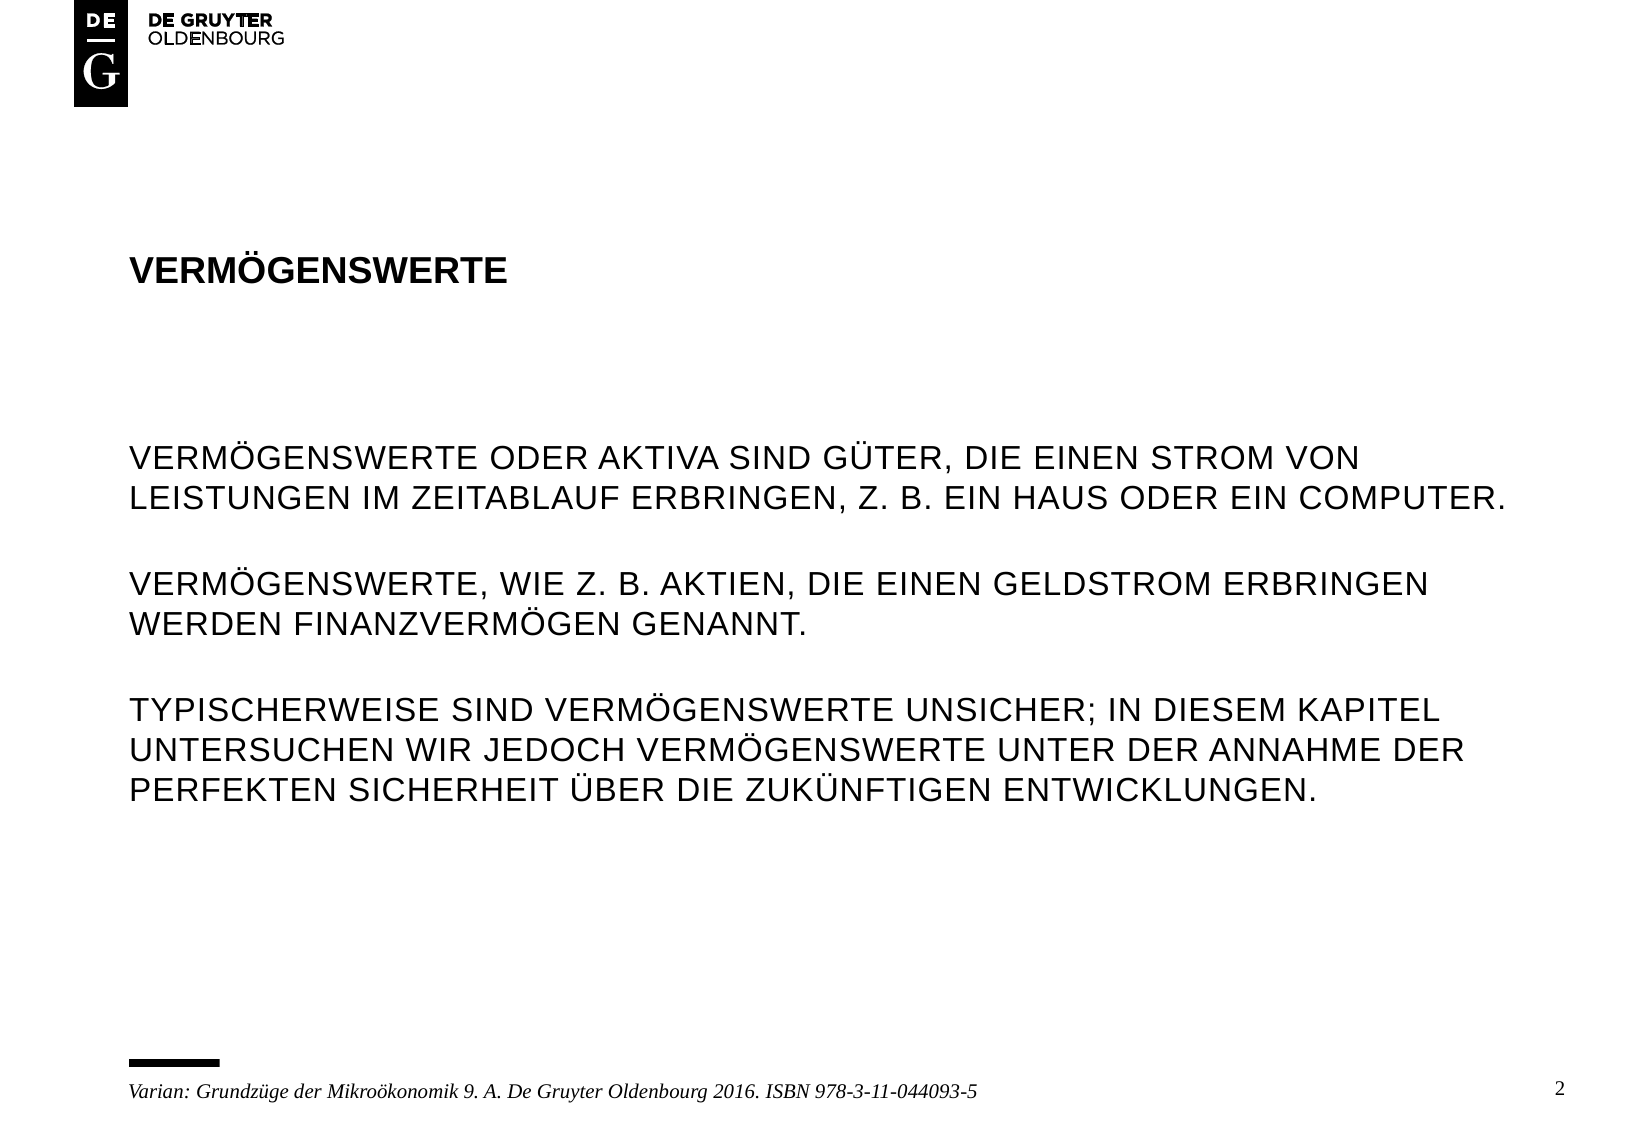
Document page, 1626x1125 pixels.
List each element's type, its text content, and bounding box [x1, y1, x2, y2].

title vermögenswerte [129, 245, 1556, 328]
list Vermögenswerte oder Aktiva sind güter, die einen Strom von leistungen im Zeitablauf erbringen, z. b. ein Haus oder ein Computer. Vermögenswerte, wie z. B. Aktien, die einen Geldstrom erbringen werden Finanzvermögen genannt. Typischerweise sind vermögenswerte unsicher; in diesem kapitel untersuchen wir jedoch vermögenswerte unter der annahme der perfekten sicherheit über die zukünftigen entwicklungen. [129, 355, 1556, 1018]
slide_number 2 [1554, 1074, 1614, 1104]
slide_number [128, 1077, 1539, 1108]
